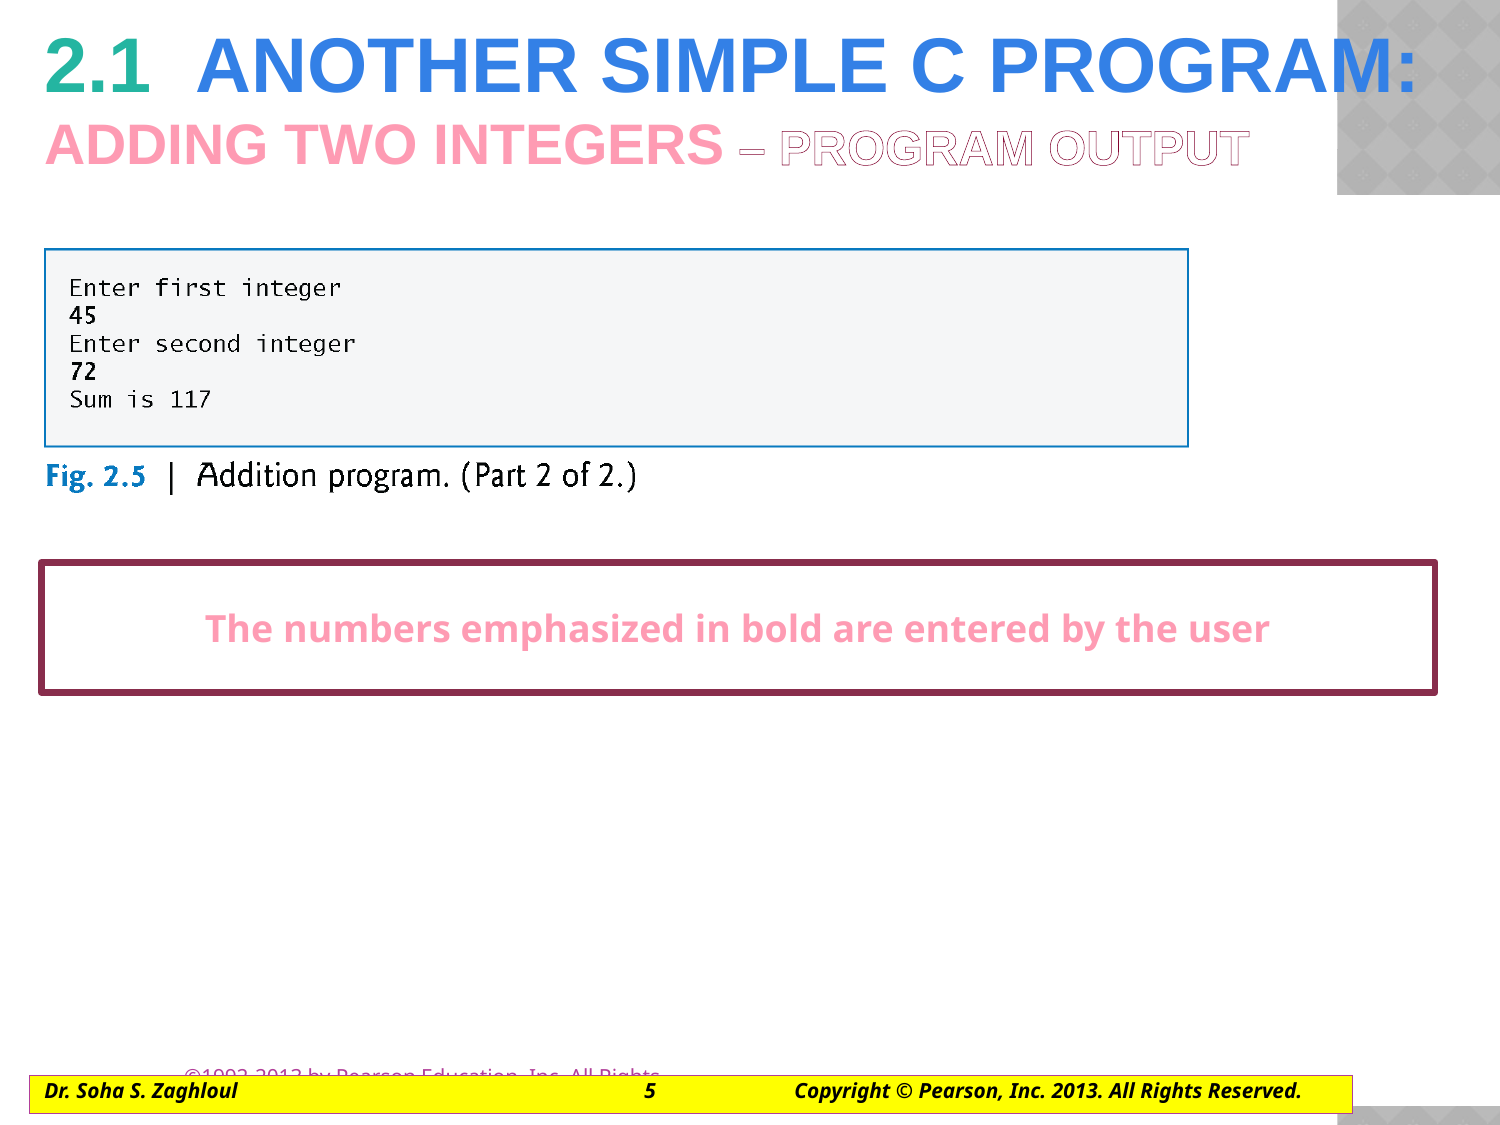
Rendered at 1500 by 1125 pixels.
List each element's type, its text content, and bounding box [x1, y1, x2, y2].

text_box 2.1 Another Simple C Program: Adding Two Integers – PROGRAM OUTPUT [29, 7, 1447, 193]
picture [0, 194, 1500, 1107]
